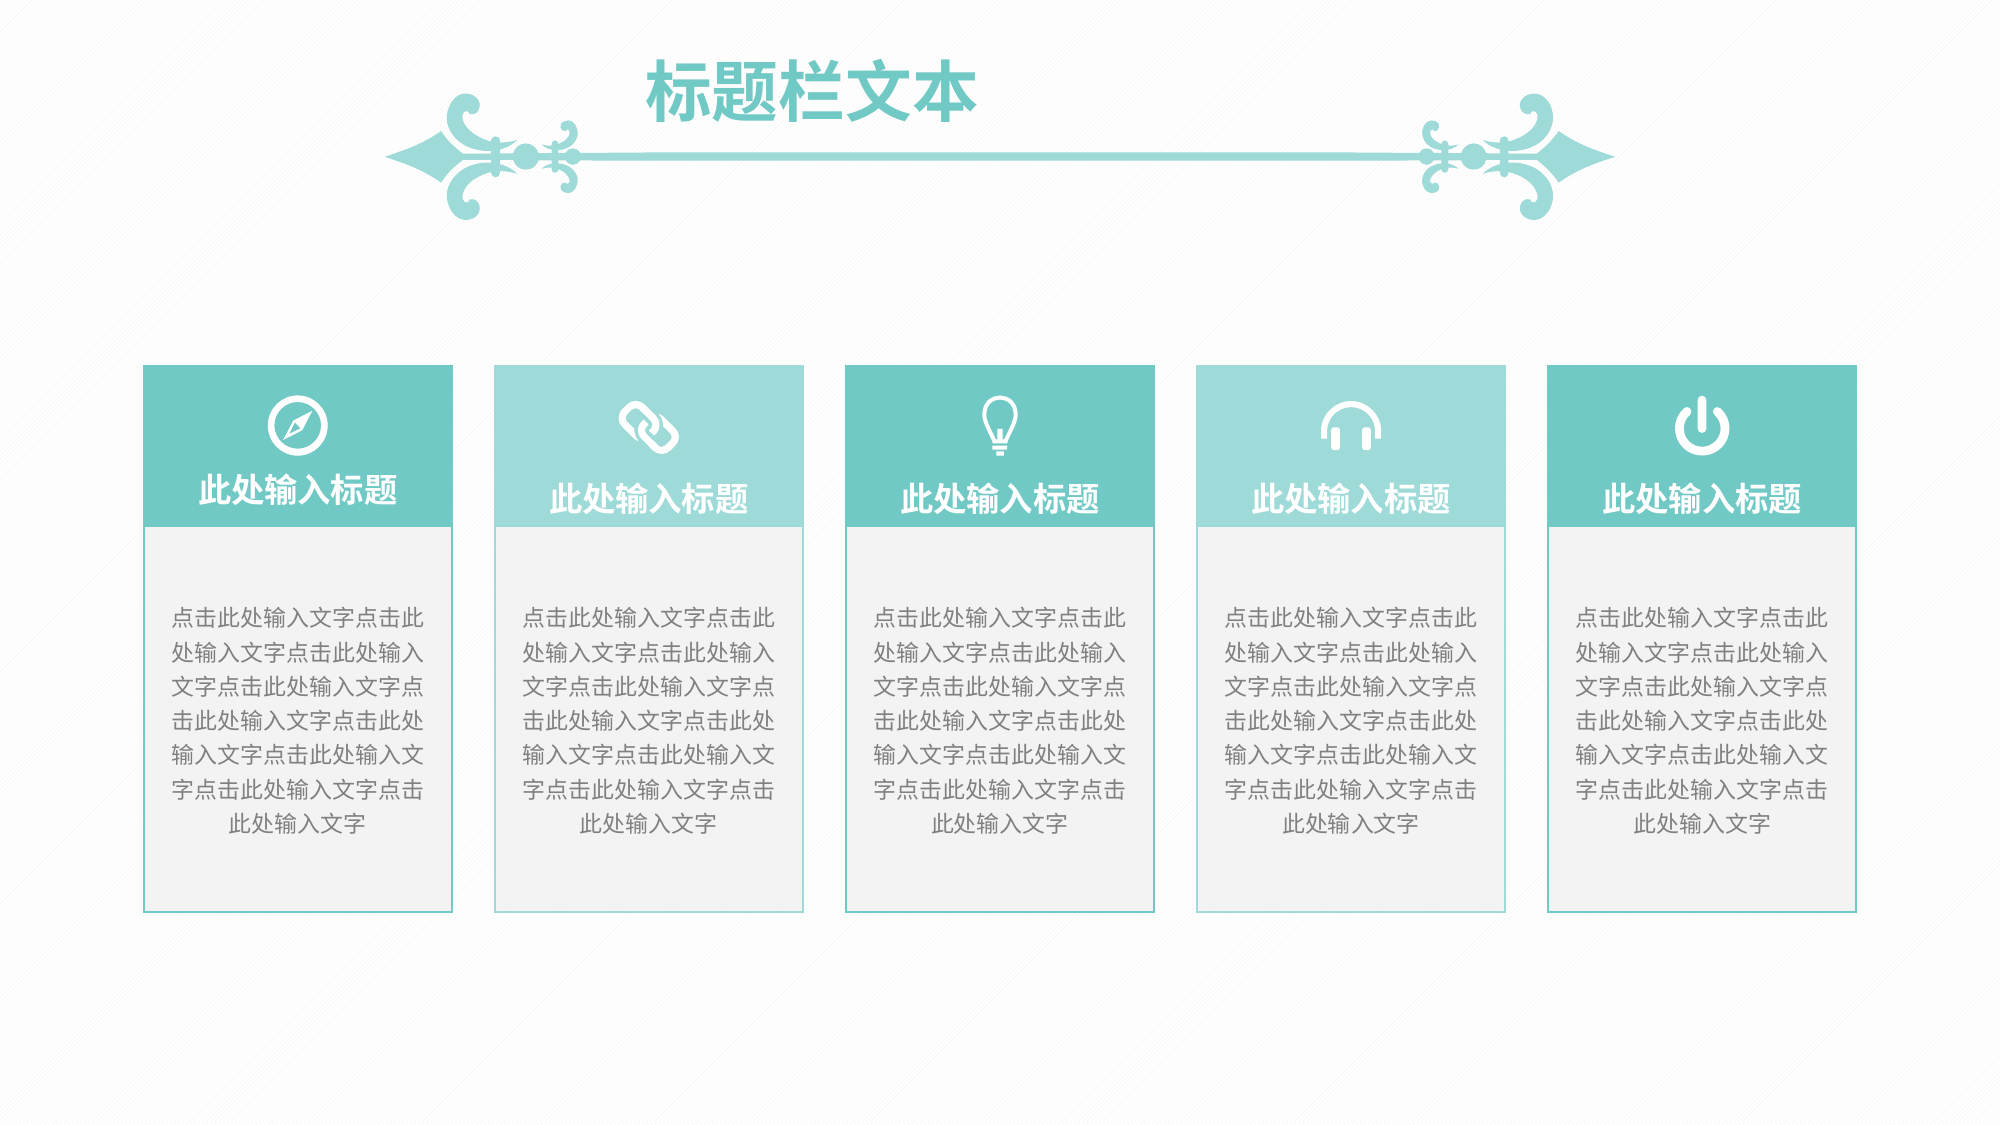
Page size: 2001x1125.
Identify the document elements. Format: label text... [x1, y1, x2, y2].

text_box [1197, 366, 1506, 912]
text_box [1548, 366, 1857, 912]
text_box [494, 366, 803, 912]
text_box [143, 366, 452, 912]
text_box 标题栏文本 [630, 42, 1370, 90]
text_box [845, 366, 1154, 912]
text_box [384, 90, 1616, 224]
